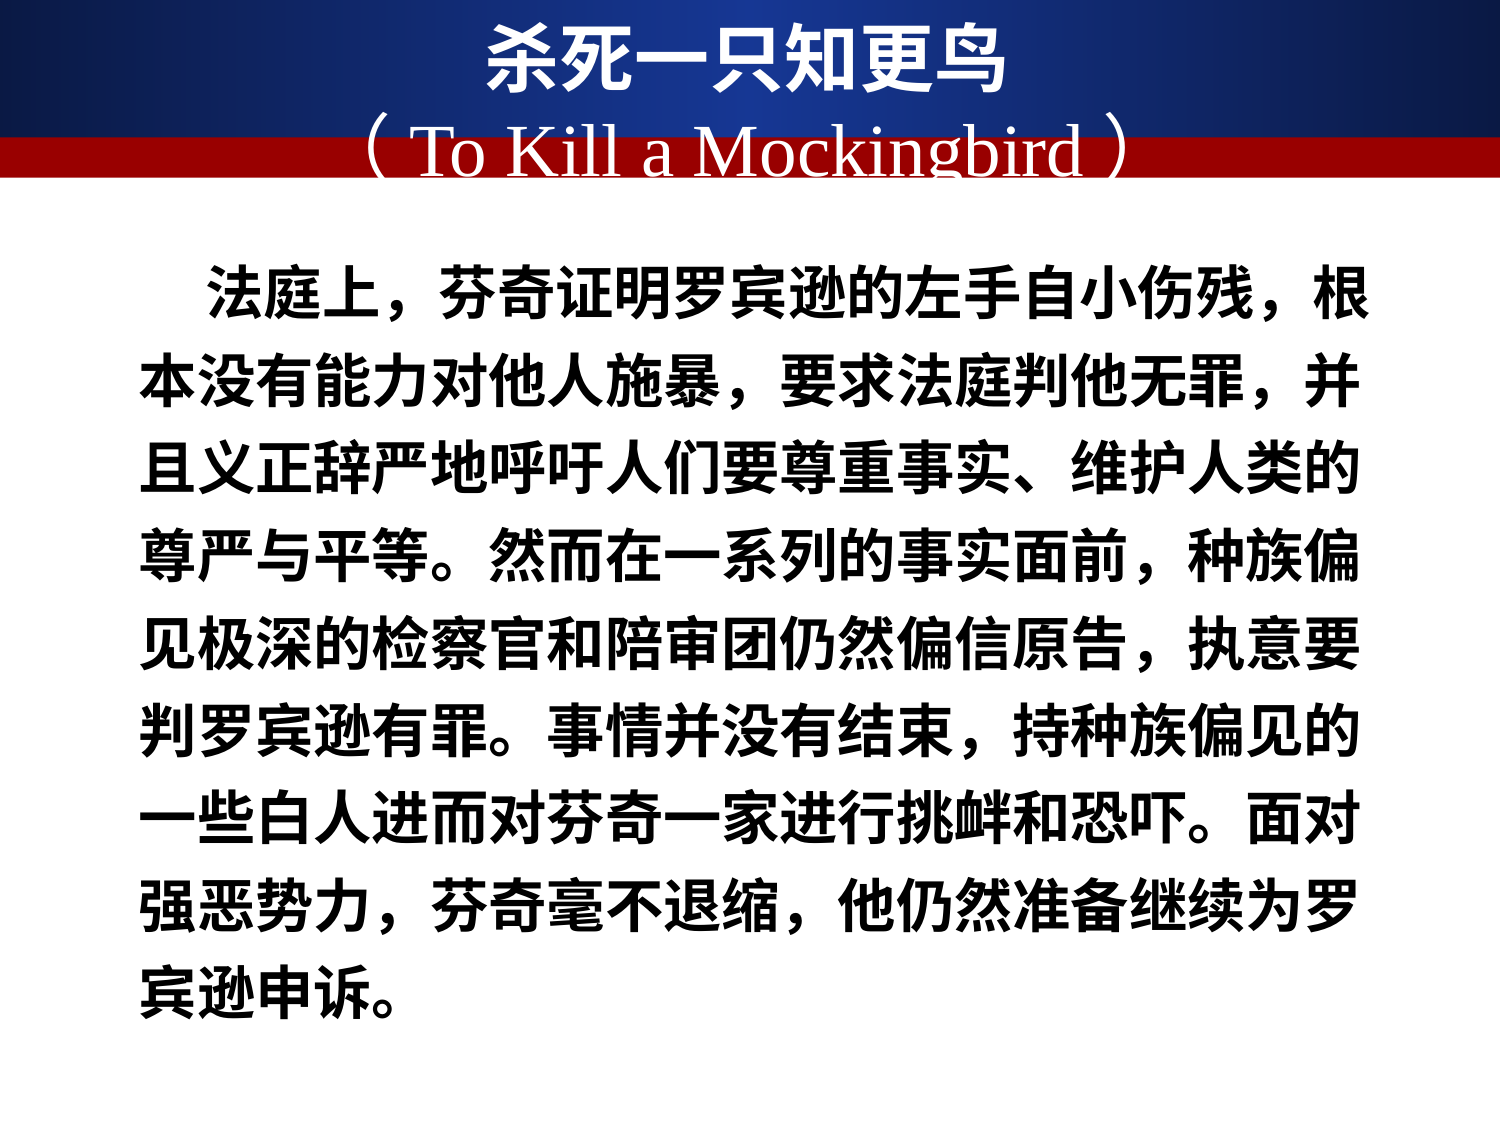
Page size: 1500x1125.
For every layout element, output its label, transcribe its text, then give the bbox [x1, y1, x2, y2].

title 杀死一只知更鸟 （To Kill a Mockingbird） [53, 19, 1441, 185]
list 法庭上，芬奇证明罗宾逊的左手自小伤残，根本没有能力对他人施暴，要求法庭判他无罪，并且义正辞严地呼吁人们要尊重事实、维护人类的尊严与平等。然而在一系列的事实面前，种族偏见极深的检察官和陪审团仍然偏信原告，执意要判罗宾逊有罪。事情并没有结束，持种族偏见的一些白人进而对芬奇一家进行挑衅和恐吓。面对强恶势力，芬奇毫不退缩，他仍然准备继续为罗宾逊申诉。 [123, 231, 1400, 1024]
